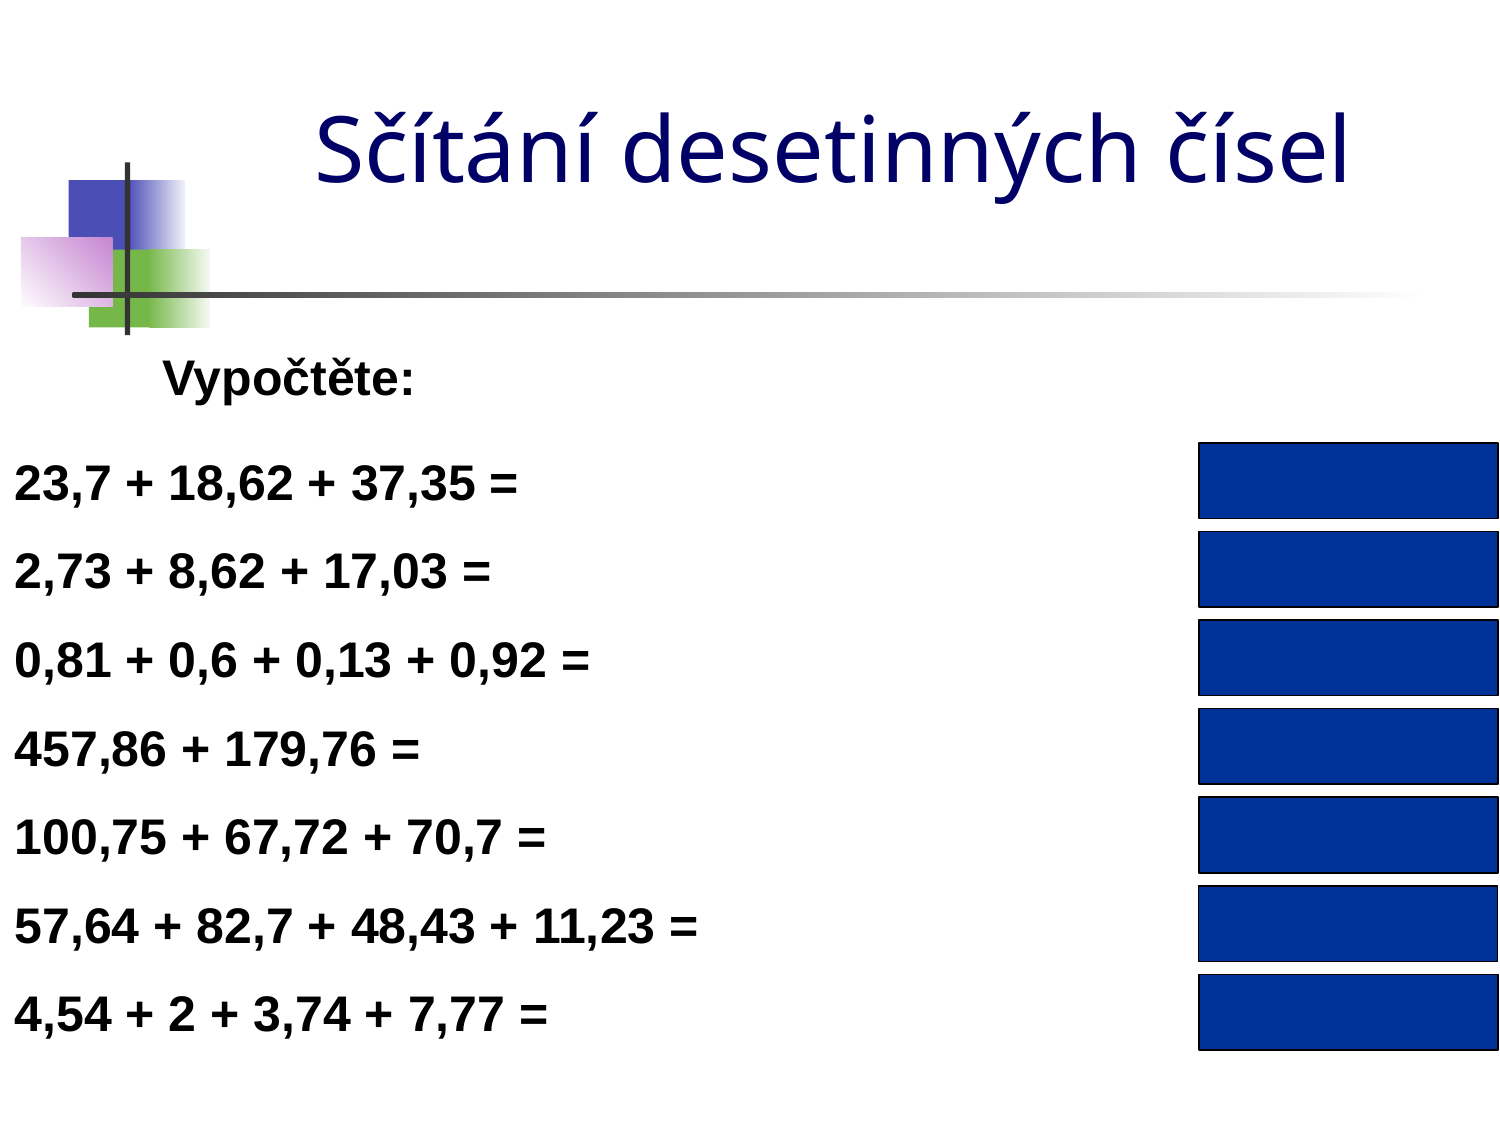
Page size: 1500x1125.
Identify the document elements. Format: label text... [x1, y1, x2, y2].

text_box [1198, 620, 1498, 696]
text_box 2,73 + 8,62 + 17,03 = [0, 531, 703, 607]
title Sčítání desetinných čísel [194, 81, 1474, 209]
text_box 0,81 + 0,6 + 0,13 + 0,92 = [0, 620, 857, 695]
text_box 100,75 + 67,72 + 70,7 = [0, 797, 750, 872]
text_box 23,7 + 18,62 + 37,35 = [0, 442, 626, 518]
text_box Vypočtěte: [147, 338, 482, 413]
text_box [1198, 442, 1498, 519]
text_box 4,54 + 2 + 3,74 + 7,77 = [0, 974, 656, 1050]
text_box [1198, 708, 1498, 785]
text_box 57,64 + 82,7 + 48,43 + 11,23 = [0, 885, 975, 961]
text_box [1198, 531, 1498, 608]
text_box [1198, 885, 1498, 962]
text_box 457,86 + 179,76 = [0, 708, 750, 784]
text_box [1198, 974, 1498, 1051]
text_box [1198, 797, 1498, 873]
